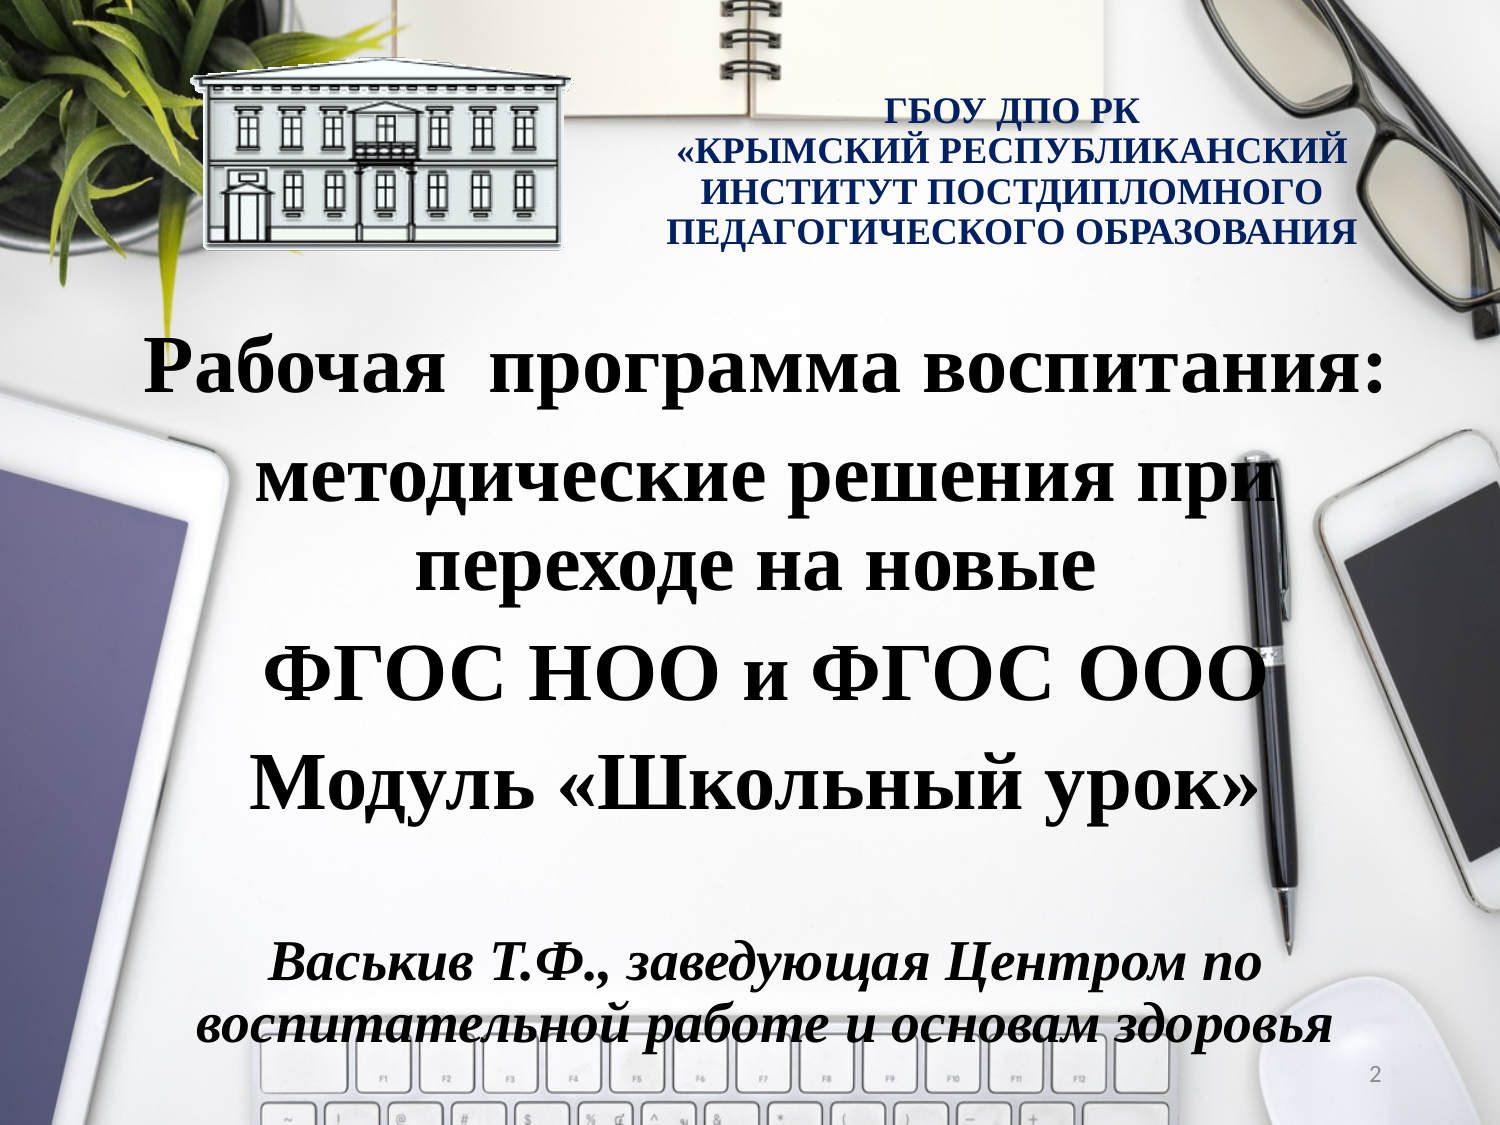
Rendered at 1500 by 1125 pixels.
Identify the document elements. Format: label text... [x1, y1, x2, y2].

slide_number 2 [1059, 1042, 1397, 1103]
title ГБОУ ДПО РК «КРЫМСКИЙ РЕСПУБЛИКАНСКИЙ ИНСТИТУТ ПОСТДИПЛОМНОГО ПЕДАГОГИЧЕСКОГО ОБРАЗОВАНИЯ [627, 83, 1397, 261]
list Рабочая программа воспитания: методические решения при переходе на новые ФГОС НОО и ФГОС ООО Модуль «Школьный урок» Васькив Т.Ф., заведующая Центром по воспитательной работе и основам здоровья [119, 313, 1414, 1064]
picture [0, 0, 1500, 1125]
